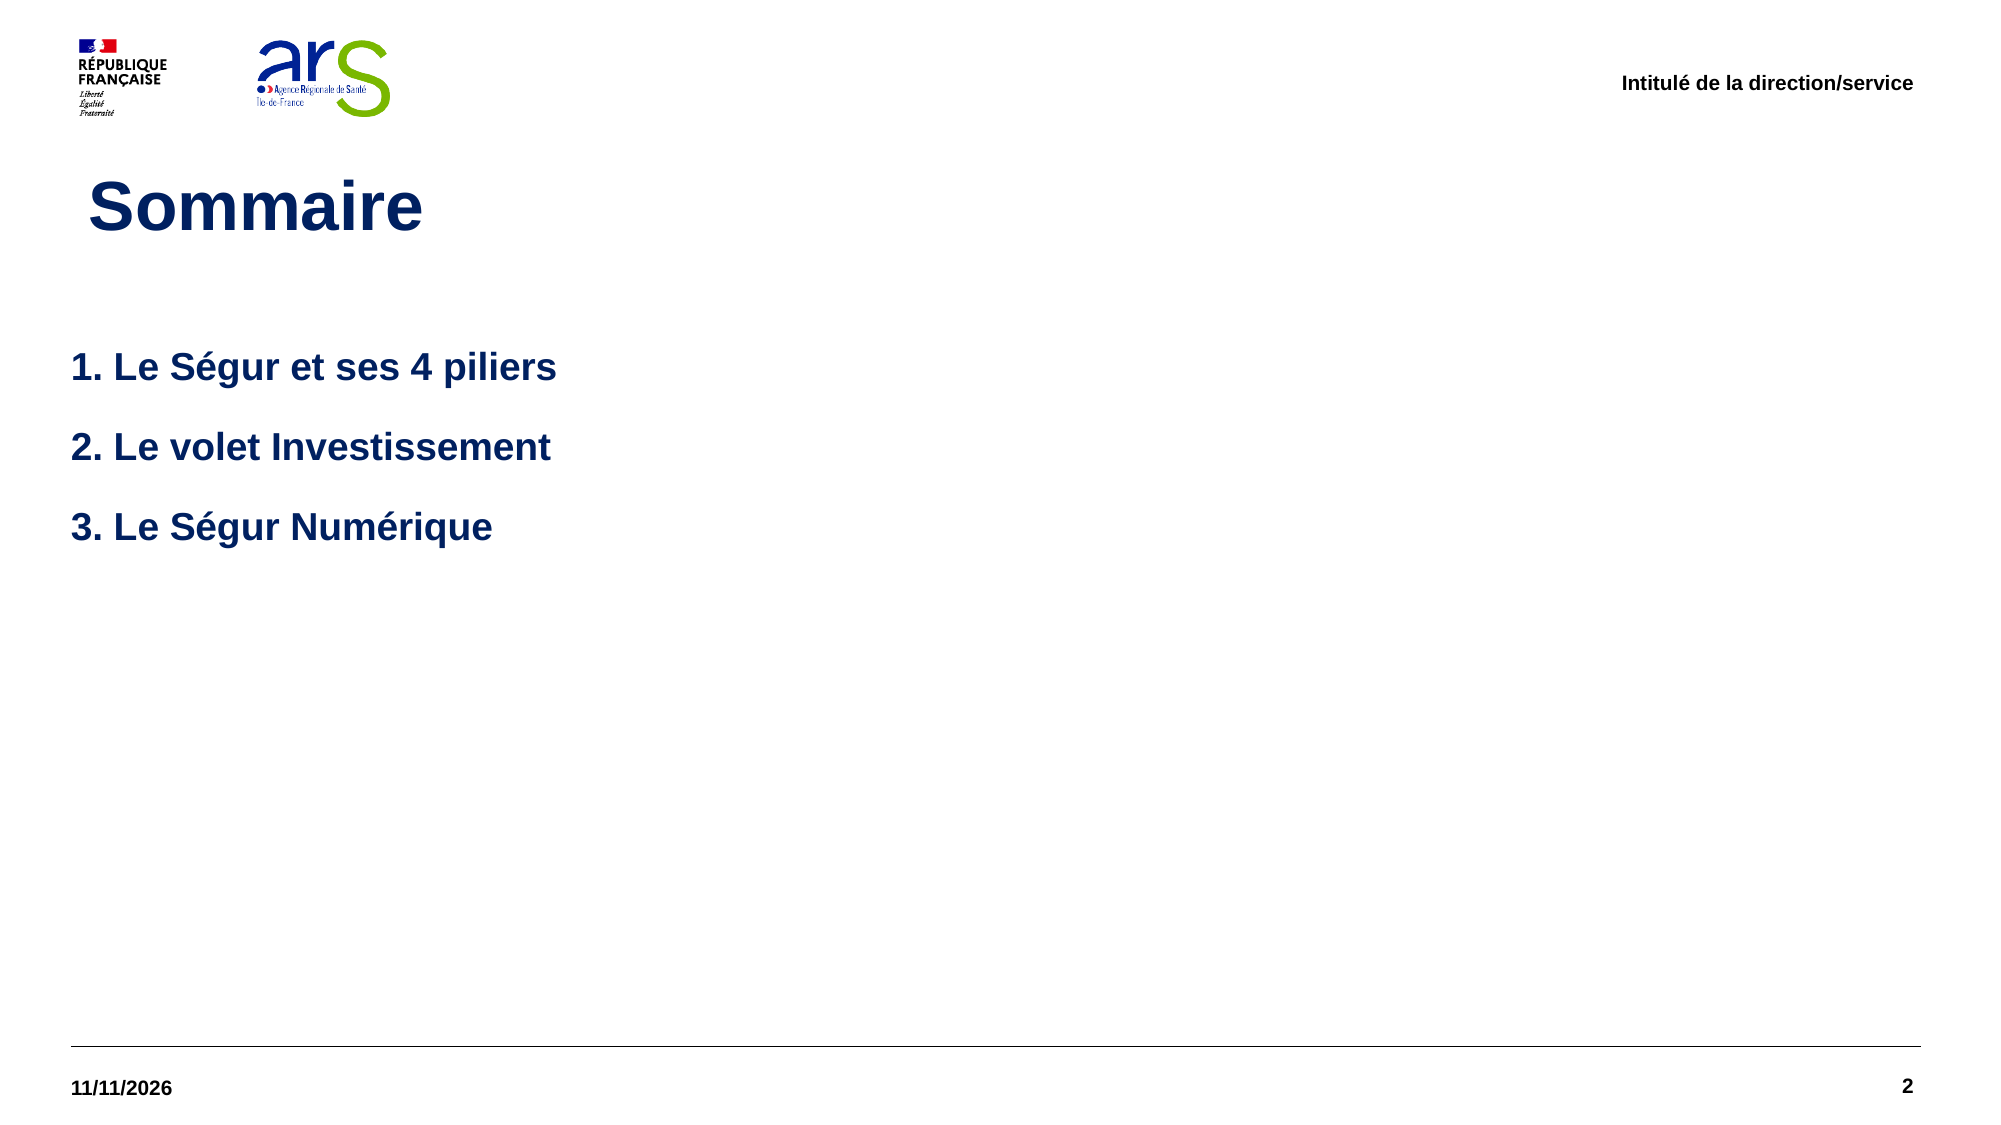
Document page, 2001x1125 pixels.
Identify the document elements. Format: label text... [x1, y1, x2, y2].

picture [63, 23, 182, 142]
footer Intitulé de la direction/service [627, 42, 1914, 122]
list Le Ségur et ses 4 piliers Le volet Investissement Le Ségur Numérique [70, 341, 1447, 972]
picture [256, 40, 390, 117]
slide_number 2 [1618, 1046, 1914, 1125]
title Sommaire [70, 149, 1914, 268]
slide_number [70, 1049, 336, 1125]
